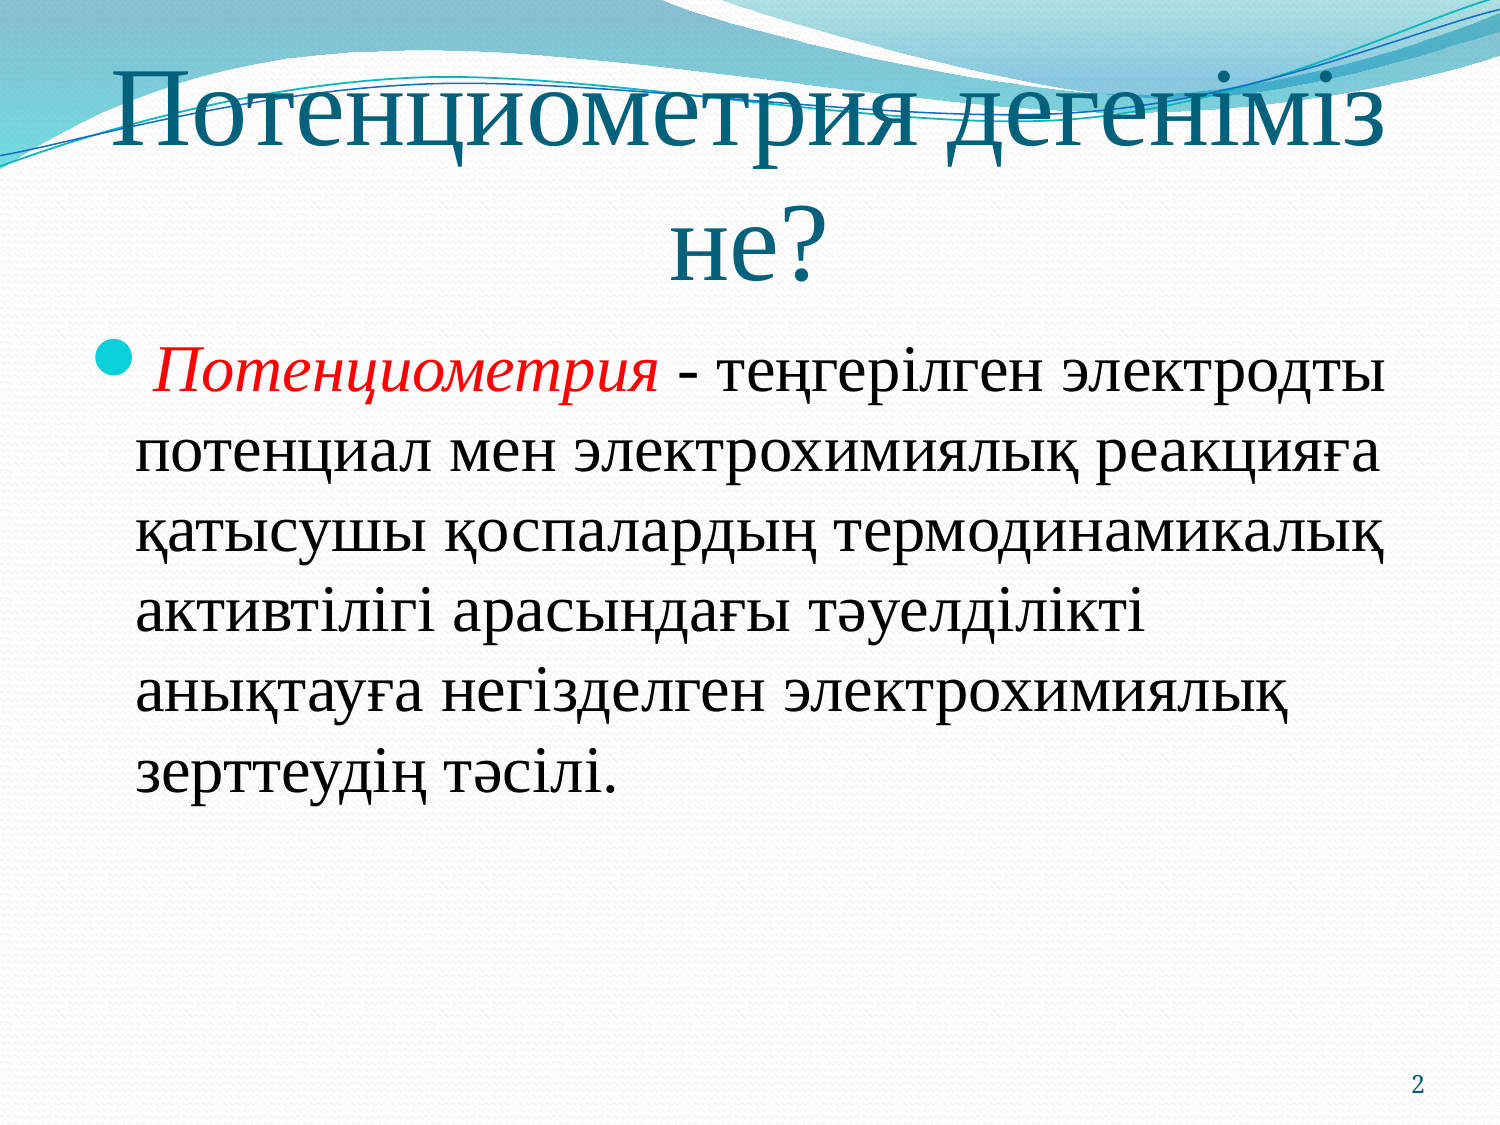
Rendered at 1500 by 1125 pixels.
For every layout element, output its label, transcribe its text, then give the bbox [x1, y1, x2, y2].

slide_number 2 [1299, 1042, 1425, 1103]
title Потенциометрия дегеніміз не? [74, 115, 1426, 304]
list Потенциометрия - теңгерілген электродты потенциал мен электрохимиялық реакцияға қатысушы қоспалардың термодинамикалық активтілігі арасындағы тәуелділікті анықтауға негізделген электрохимиялық зерттеудің тәсілі. [74, 317, 1426, 1038]
